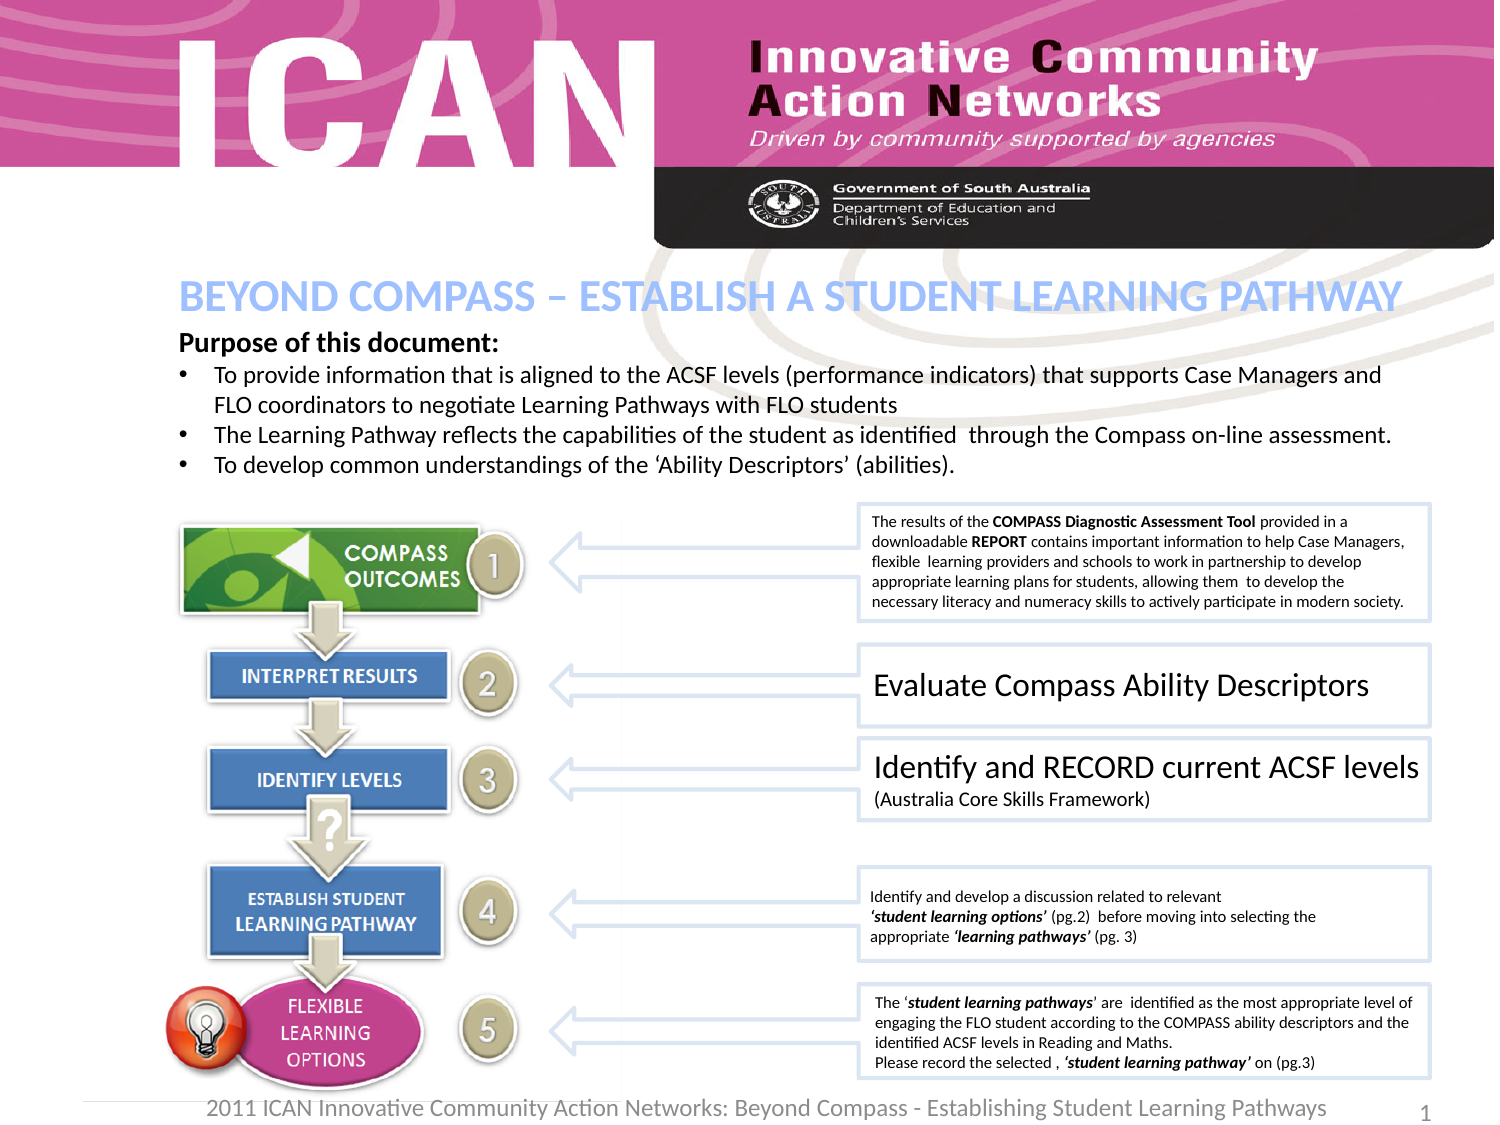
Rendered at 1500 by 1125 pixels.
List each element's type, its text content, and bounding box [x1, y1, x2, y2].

text_box [627, 982, 1432, 1081]
footer 2011 ICAN Innovative Community Action Networks: Beyond Compass - Establishing Student Learning Pathways [152, 1076, 1383, 1125]
text_box [627, 642, 1432, 729]
text_box [627, 501, 1432, 624]
text_box Identify and develop a discussion related to relevant ‘student learning options’ (pg.2) before moving into selecting the appropriate ‘learning pathways’ (pg. 3) [855, 878, 1383, 954]
text_box Identify and RECORD current ACSF levels (Australia Core Skills Framework) [859, 738, 1436, 818]
picture [81, 515, 622, 1102]
text_box Evaluate Compass Ability Descriptors [858, 656, 1386, 711]
text_box [627, 736, 1432, 823]
text_box The results of the COMPASS Diagnostic Assessment Tool provided in a downloadable REPORT contains important information to help Case Managers, flexible learning providers and schools to work in partnership to develop appropriate learning plans for students, allowing them to develop the necessary literacy and numeracy skills to actively participate in modern society. [857, 503, 1430, 619]
slide_number 1 [1096, 1081, 1447, 1125]
text_box The ‘student learning pathways’ are identified as the most appropriate level of engaging the FLO student according to the COMPASS ability descriptors and the identified ACSF levels in Reading and Maths. Please record the selected , ‘student learning pathway’ on (pg.3) [860, 984, 1429, 1079]
text_box [627, 900, 855, 928]
text_box Purpose of this document: To provide information that is aligned to the ACSF levels (performance indicators) that supports Case Managers and FLO coordinators to negotiate Learning Pathways with FLO students The Learning Pathway reflects the capabilities of the student as identified through the Compass on-line assessment. To develop common understandings of the ‘Ability Descriptors’ (abilities). [164, 442, 1418, 486]
picture [0, 0, 1500, 434]
text_box [856, 865, 1432, 963]
